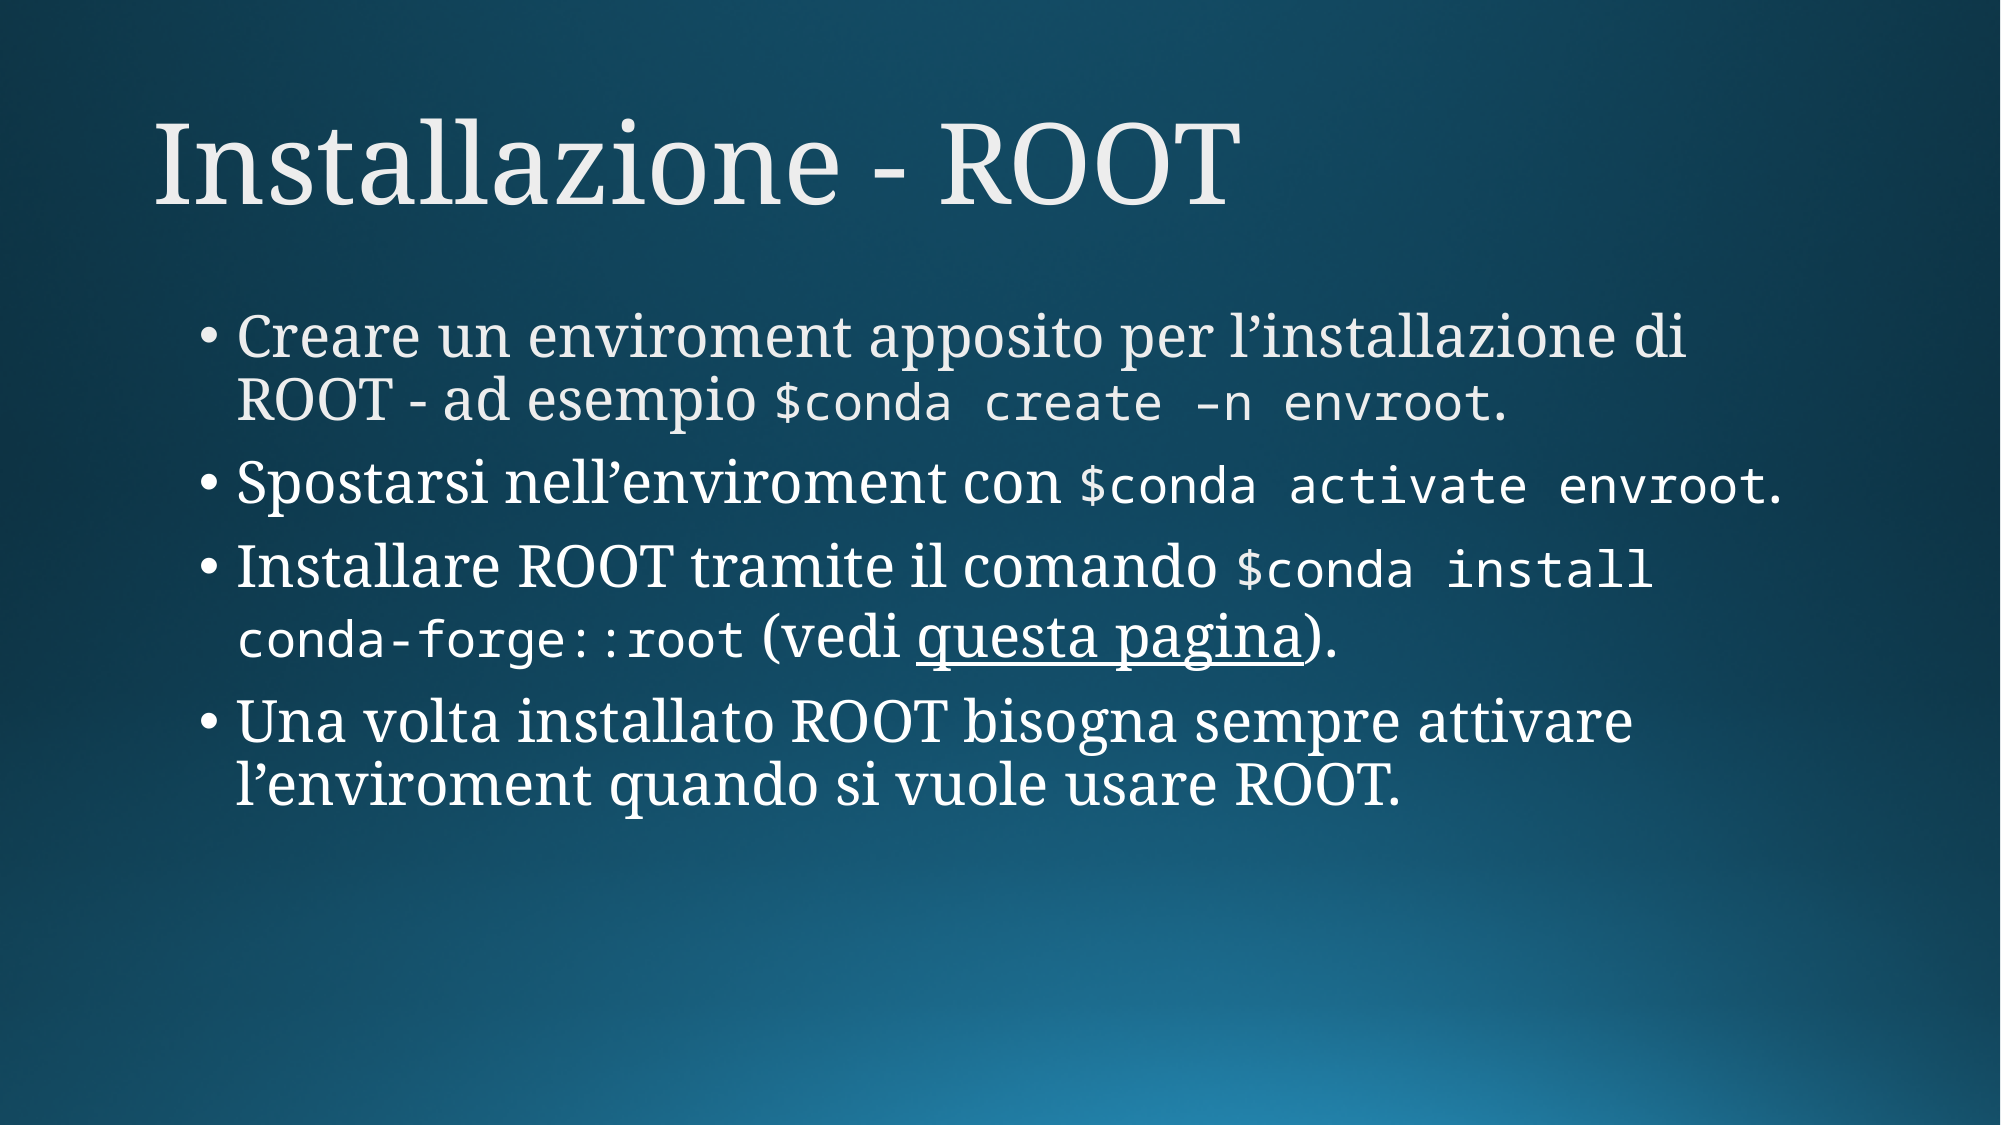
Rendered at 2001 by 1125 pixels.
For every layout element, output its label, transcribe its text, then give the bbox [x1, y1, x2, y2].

picture [0, 0, 2001, 1125]
title Installazione - ROOT [137, 59, 1863, 278]
list Creare un enviroment apposito per l’installazione di ROOT - ad esempio $conda create –n envroot. Spostarsi nell’enviroment con $conda activate envroot. Installare ROOT tramite il comando $conda install conda-forge::root (vedi questa pagina). Una volta installato ROOT bisogna sempre attivare l’enviroment quando si vuole usare ROOT. [183, 299, 1863, 1014]
